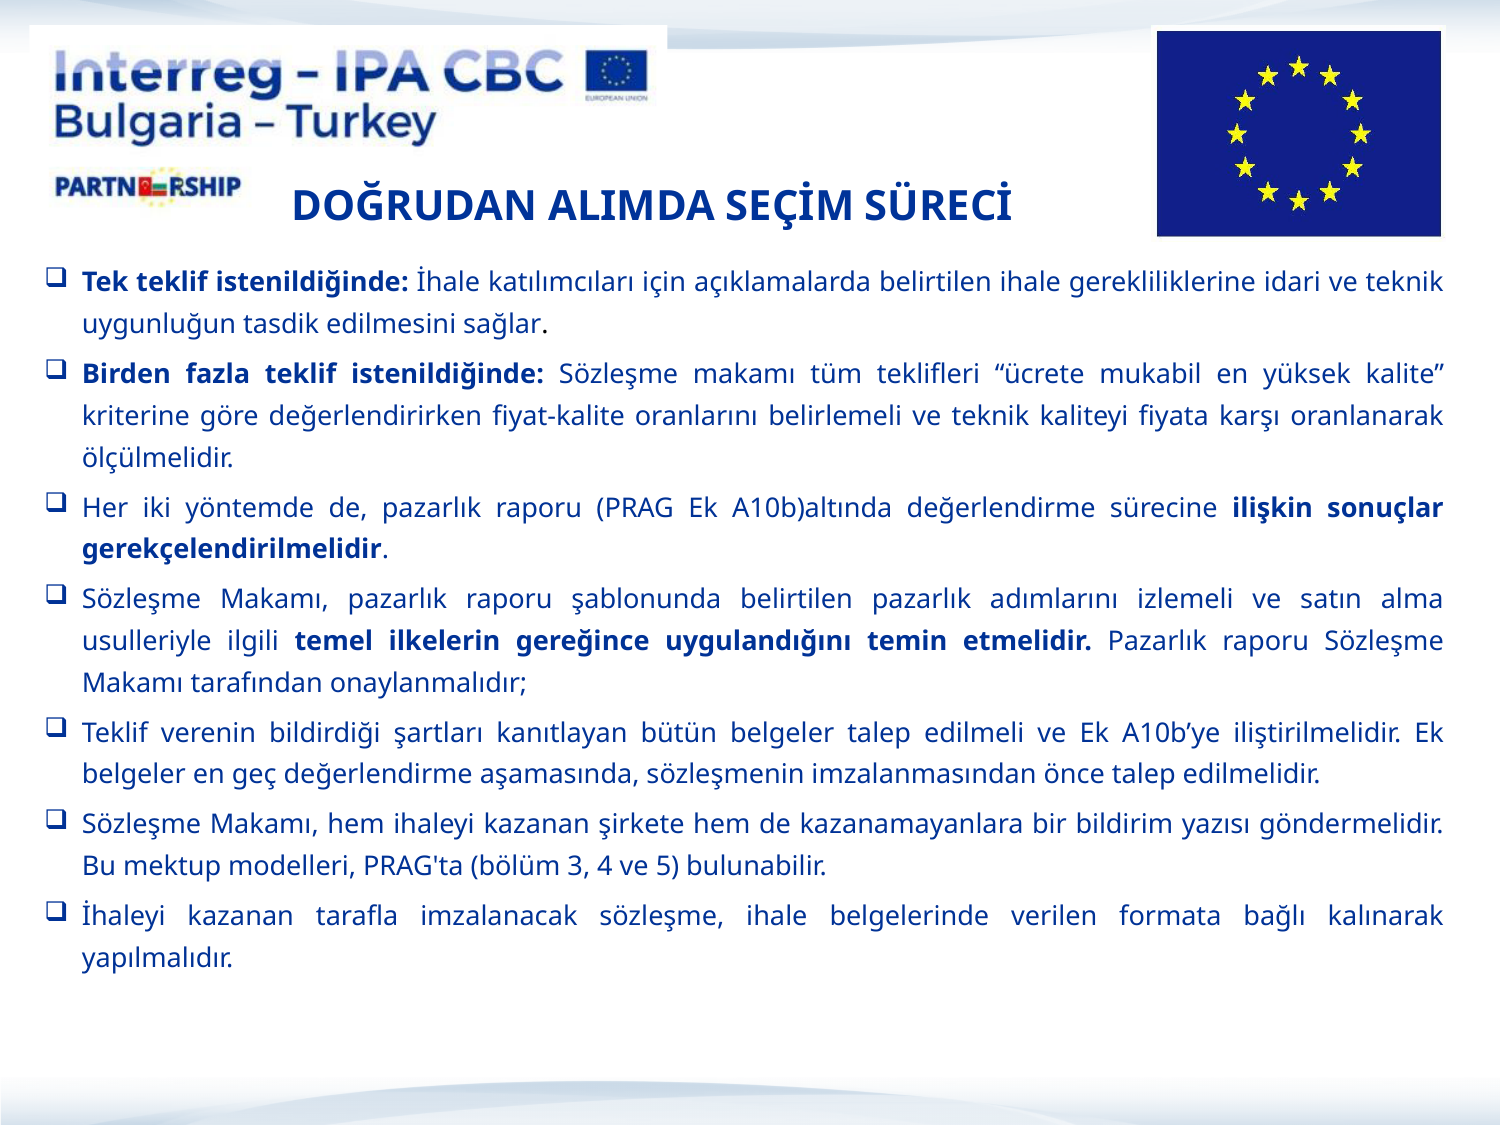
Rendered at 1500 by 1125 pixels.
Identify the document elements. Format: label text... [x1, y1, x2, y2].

title DOĞRUDAN ALIMDA SEÇİM SÜRECİ [265, 172, 1140, 242]
picture [0, 0, 1500, 242]
list Tek teklif istenildiğinde: İhale katılımcıları için açıklamalarda belirtilen ihale gerekliliklerine idari ve teknik uygunluğun tasdik edilmesini sağlar. Birden fazla teklif istenildiğinde: Sözleşme makamı tüm teklifleri “ücrete mukabil en yüksek kalite” kriterine göre değerlendirirken fiyat-kalite oranlarını belirlemeli ve teknik kaliteyi fiyata karşı oranlanarak ölçülmelidir. Her iki yöntemde de, pazarlık raporu (PRAG Ek A10b)altında değerlendirme sürecine ilişkin sonuçlar gerekçelendirilmelidir. Sözleşme Makamı, pazarlık raporu şablonunda belirtilen pazarlık adımlarını izlemeli ve satın alma usulleriyle ilgili temel ilkelerin gereğince uygulandığını temin etmelidir. Pazarlık raporu Sözleşme Makamı tarafından onaylanmalıdır; Teklif verenin bildirdiği şartları kanıtlayan bütün belgeler talep edilmeli ve Ek A10b’ye iliştirilmelidir. Ek belgeler en geç değerlendirme aşamasında, sözleşmenin imzalanmasından önce talep edilmelidir. Sözleşme Makamı, hem ihaleyi kazanan şirkete hem de kazanamayanlara bir bildirim yazısı göndermelidir. Bu mektup modelleri, PRAG'ta (bölüm 3, 4 ve 5) bulunabilir. İhaleyi kazanan tarafla imzalanacak sözleşme, ihale belgelerinde verilen formata bağlı kalınarak yapılmalıdır. [29, 248, 1459, 1032]
text_box [265, 248, 1081, 308]
picture [0, 1077, 1500, 1125]
